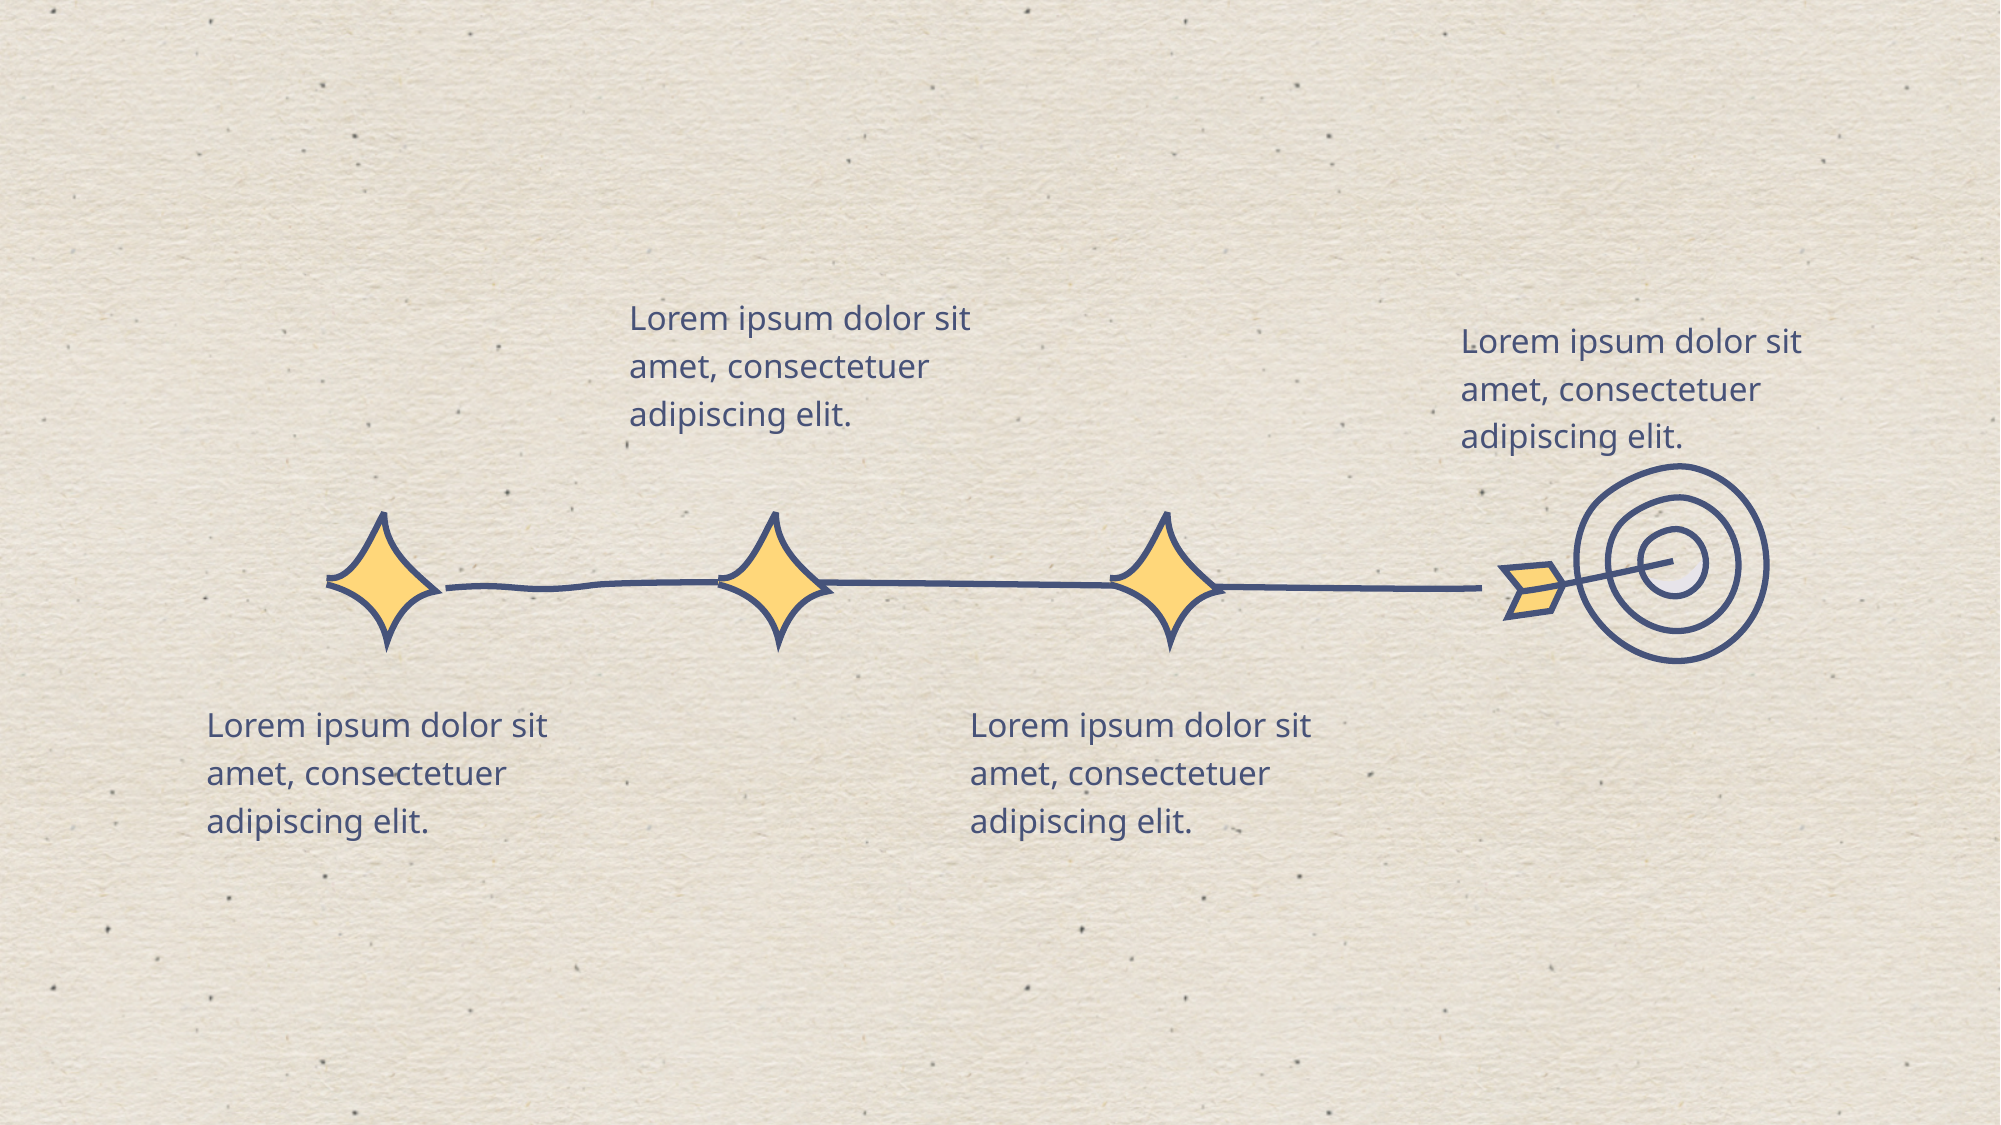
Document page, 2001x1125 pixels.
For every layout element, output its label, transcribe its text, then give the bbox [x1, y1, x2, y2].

text_box Lorem ipsum dolor sit amet, consectetuer adipiscing elit. [1454, 305, 1865, 462]
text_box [1527, 451, 1761, 687]
picture [0, 0, 2000, 1125]
text_box [326, 512, 437, 642]
text_box [819, 582, 1121, 589]
text_box Lorem ipsum dolor sit amet, consectetuer adipiscing elit. [963, 690, 1374, 847]
text_box Lorem ipsum dolor sit amet, consectetuer adipiscing elit. [199, 690, 610, 847]
text_box Lorem ipsum dolor sit amet, consectetuer adipiscing elit. [622, 282, 1033, 440]
text_box [1109, 512, 1220, 642]
text_box [718, 512, 828, 642]
text_box [445, 582, 729, 590]
